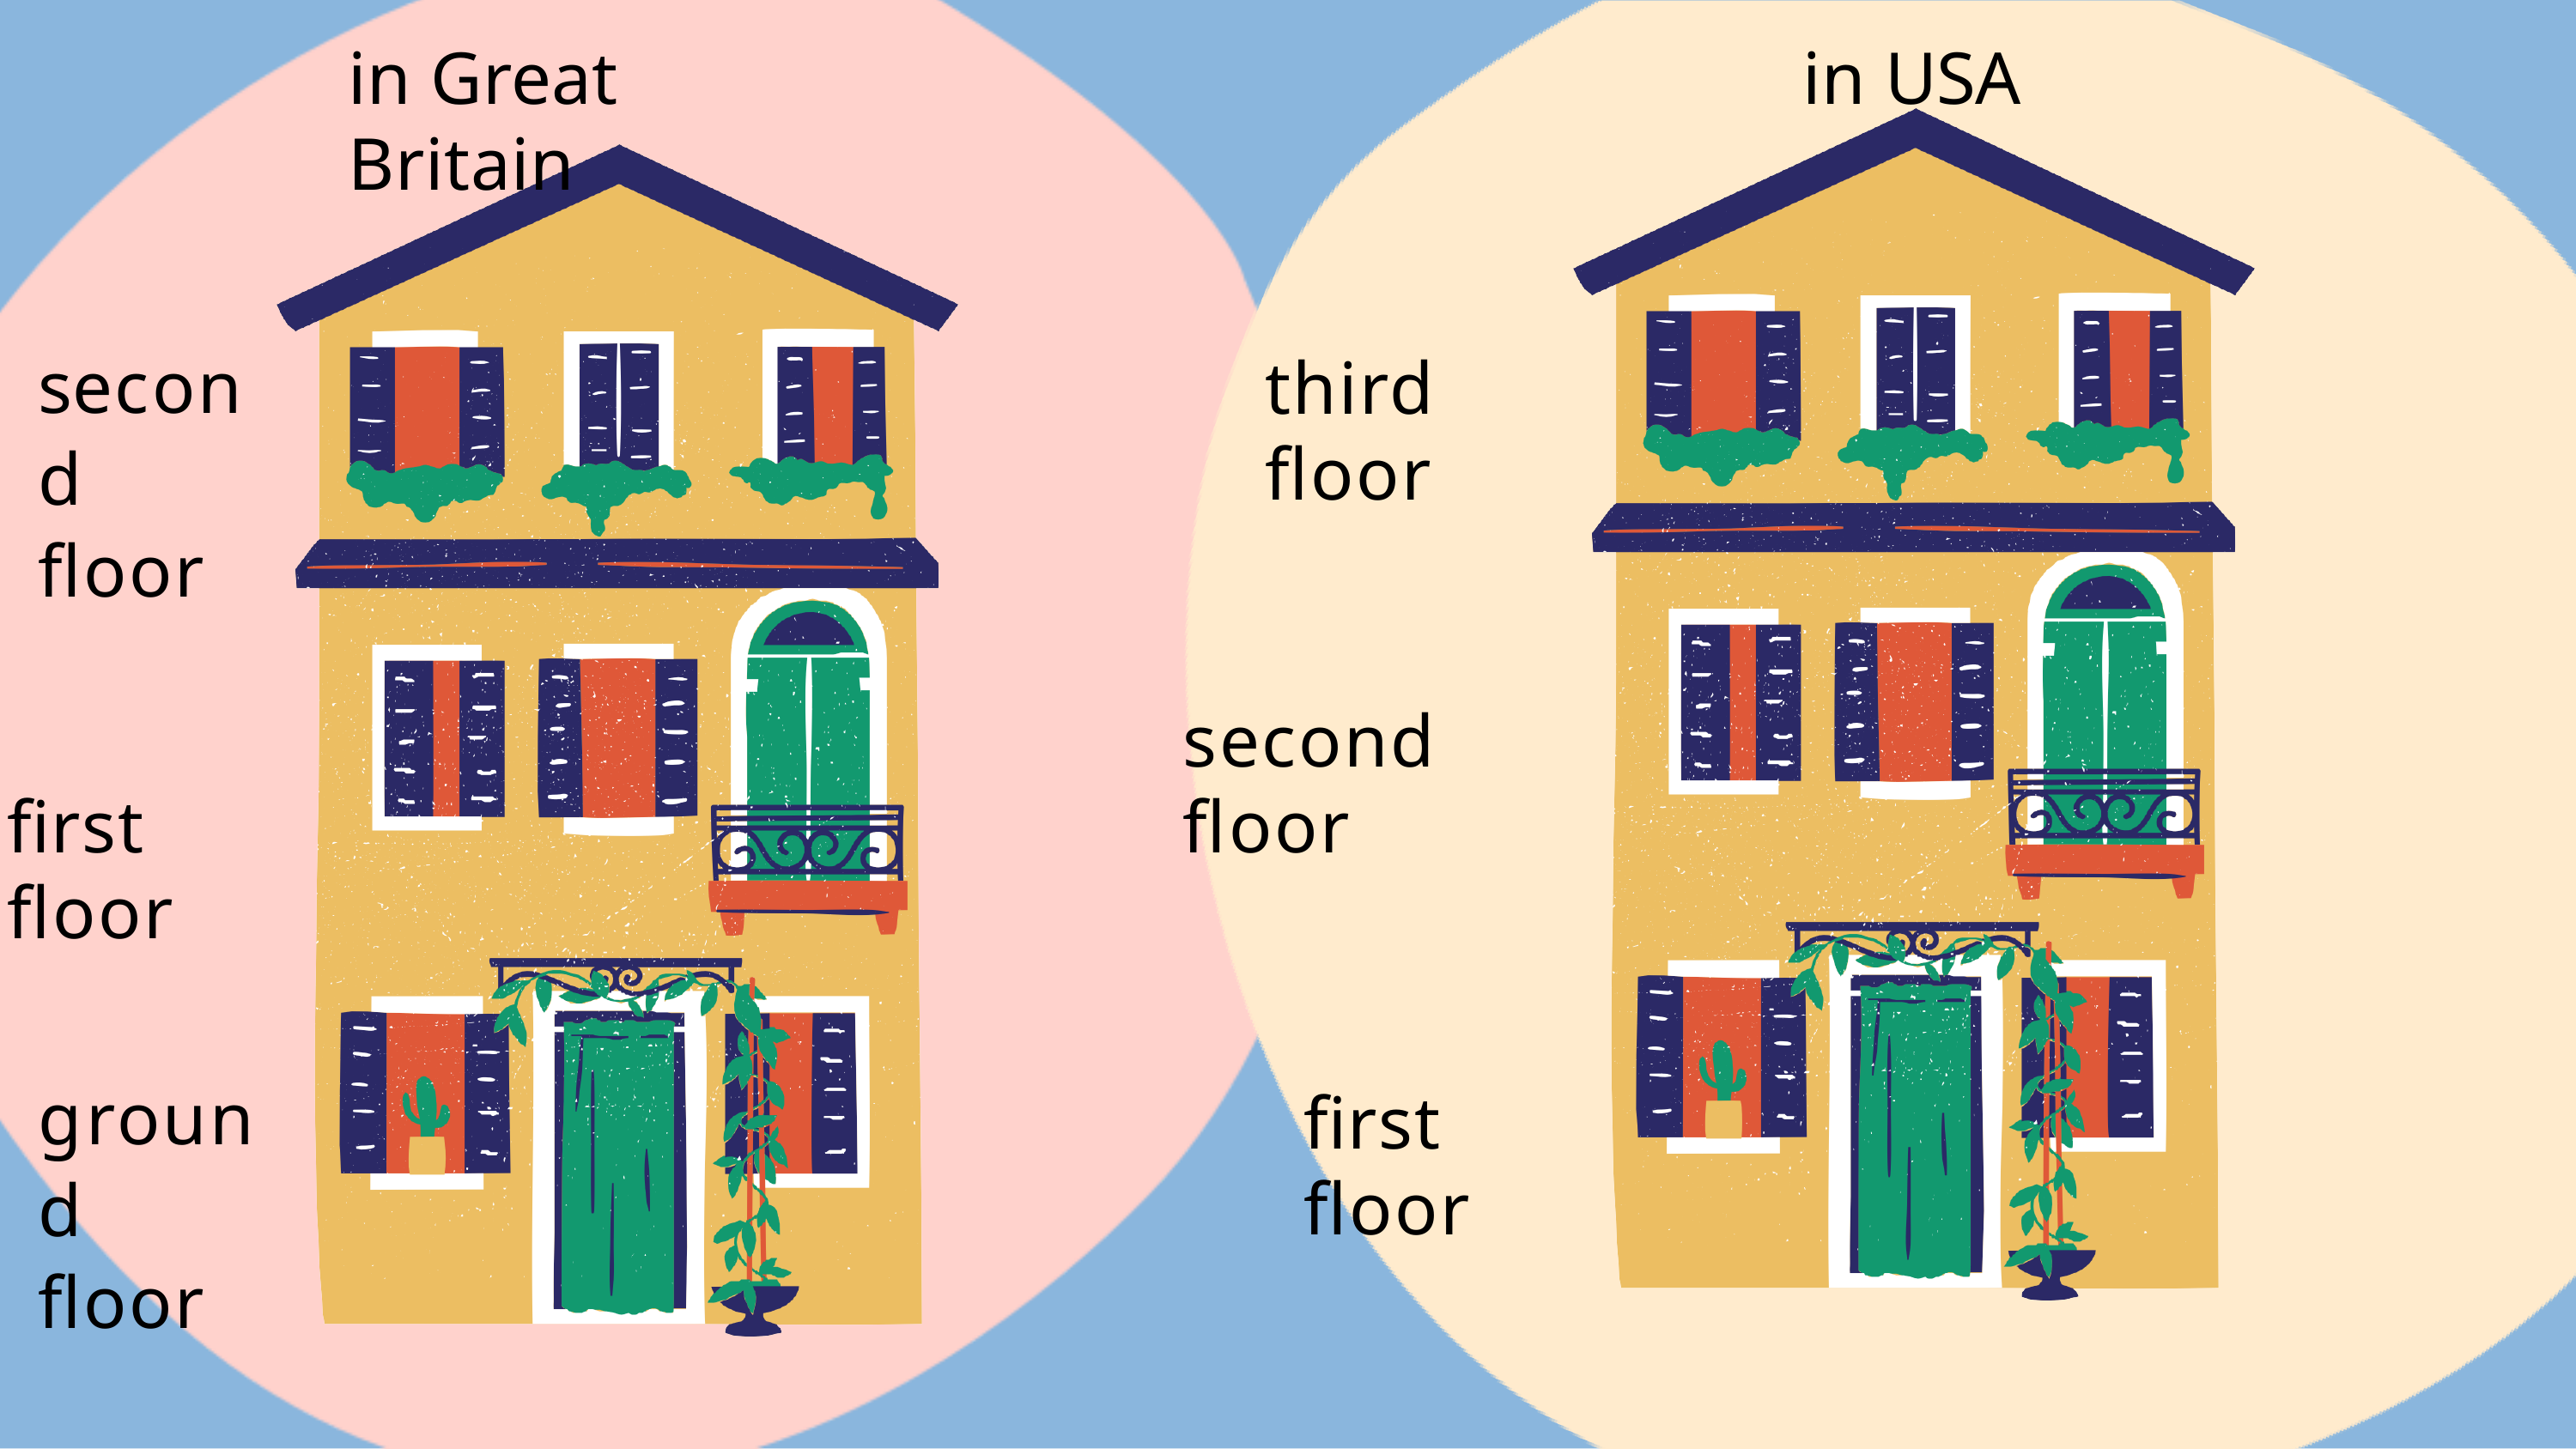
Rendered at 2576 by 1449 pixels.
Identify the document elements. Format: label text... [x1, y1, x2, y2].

picture [0, 0, 2576, 1449]
text_box second floor [1181, 694, 1601, 868]
text_box first floor [5, 779, 304, 953]
text_box second floor [36, 334, 285, 612]
title in USA [1801, 30, 2026, 275]
text_box third floor [1263, 341, 1590, 515]
text_box ground floor [36, 1065, 281, 1343]
text_box first floor [1302, 1076, 1601, 1250]
text_box in Great Britain [346, 31, 835, 205]
